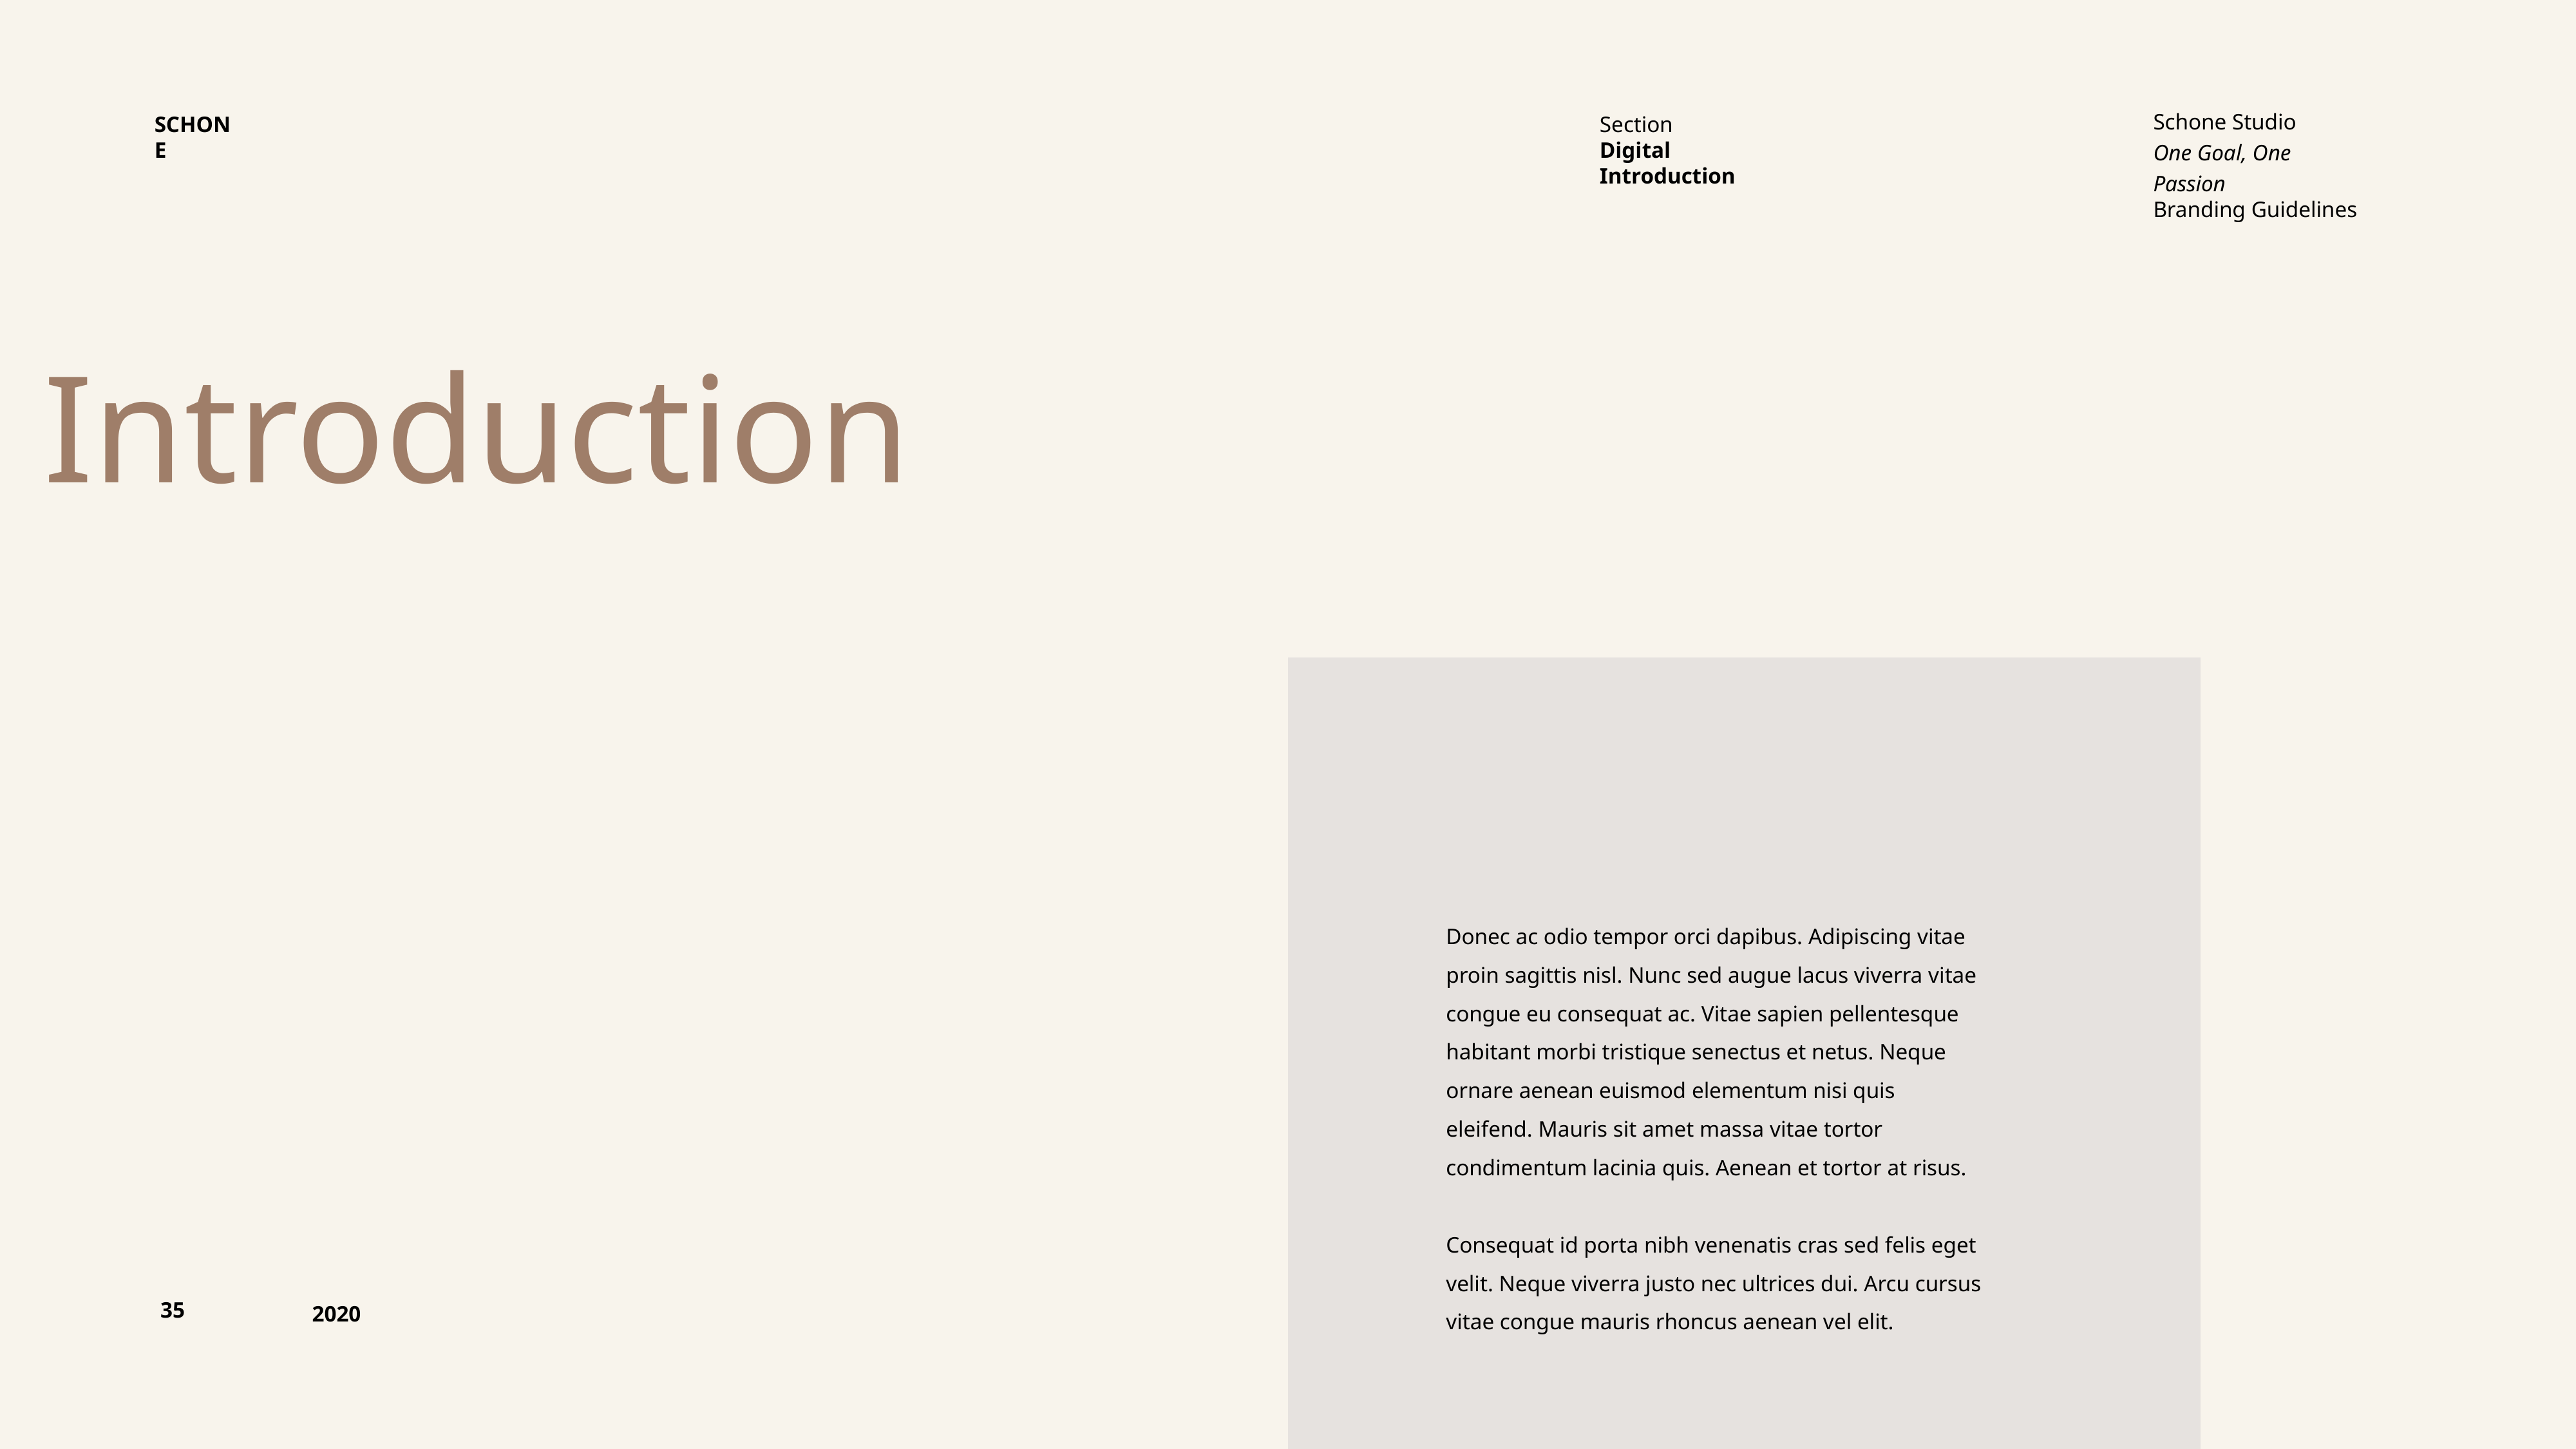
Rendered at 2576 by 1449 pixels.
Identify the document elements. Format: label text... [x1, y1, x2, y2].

picture [1287, 343, 2425, 1449]
list Schone Studio One Goal, One Passion Branding Guidelines [2145, 116, 2371, 214]
list Section Digital Introduction [1591, 116, 1794, 184]
slide_number 35 [151, 1293, 194, 1334]
list SCHONE [146, 116, 249, 158]
list 2020 [304, 1293, 371, 1334]
text_box Introduction [35, 361, 918, 518]
